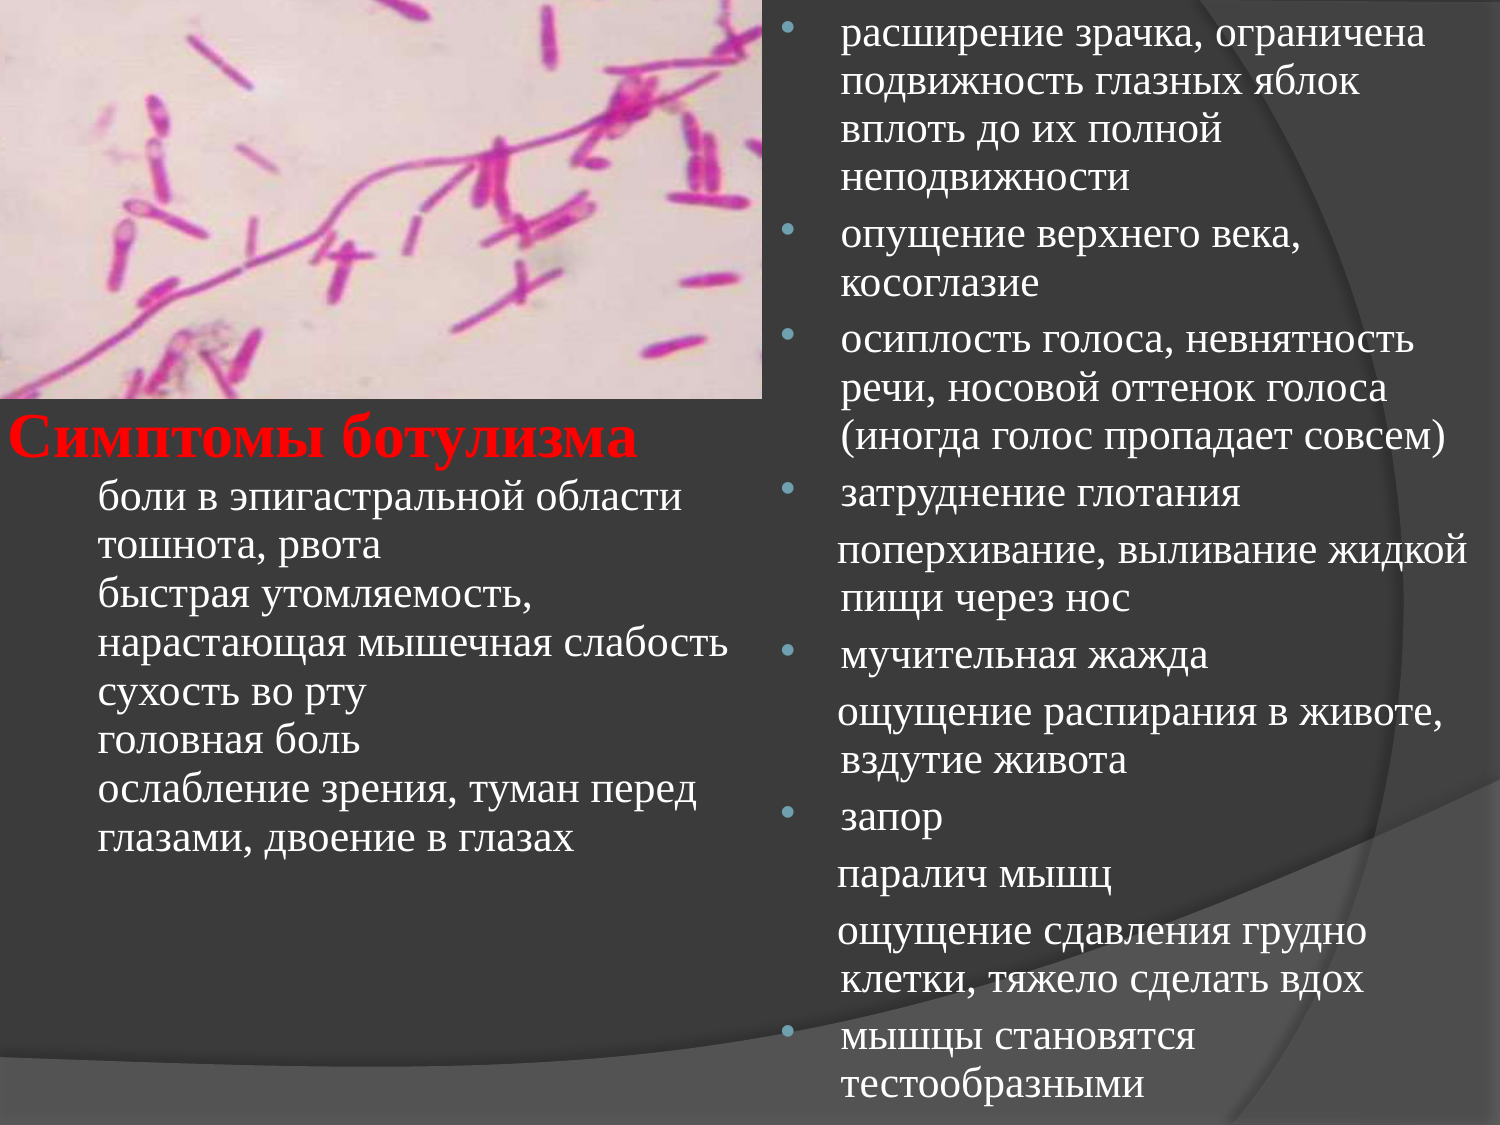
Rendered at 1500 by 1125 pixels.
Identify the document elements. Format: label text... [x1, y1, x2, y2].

title Симптомы ботулизма боли в эпигастральной области тошнота, рвота быстрая утомляемость, нарастающая мышечная слабость сухость во рту головная боль ослабление зрения, туман перед глазами, двоение в глазах [0, 409, 761, 1125]
picture [0, 0, 762, 399]
list расширение зрачка, ограничена подвижность глазных яблок вплоть до их полной неподвижности опущение верхнего века, косоглазие осиплость голоса, невнятность речи, носовой оттенок голоса (иногда голос пропадает совсем) затруднение глотания поперхивание, выливание жидкой пищи через нос мучительная жажда ощущение распирания в животе, вздутие живота запор паралич мышц ощущение сдавления грудно клетки, тяжело сделать вдох мышцы становятся тестообразными [761, 0, 1500, 1125]
